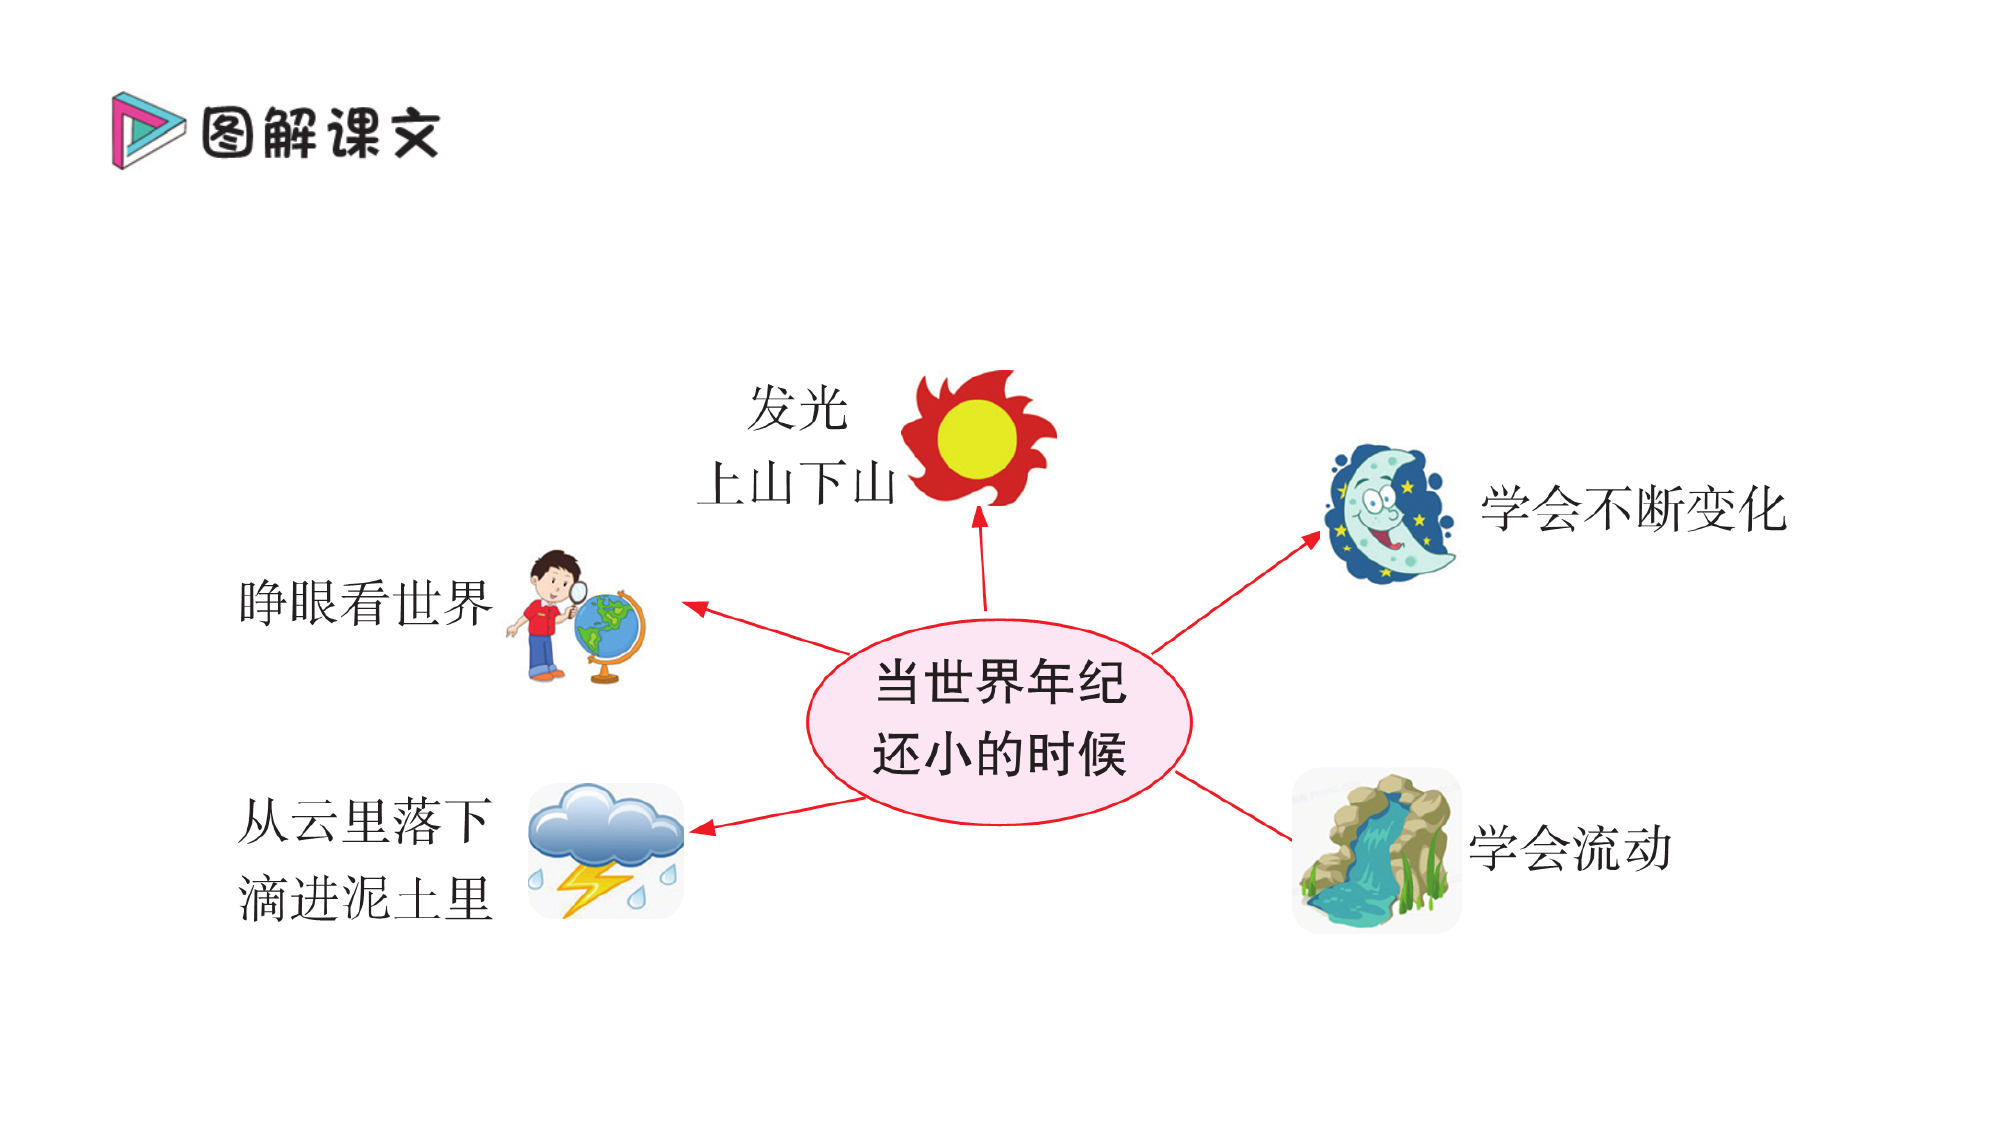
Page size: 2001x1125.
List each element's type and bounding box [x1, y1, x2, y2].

picture [201, 354, 1798, 940]
picture [79, 74, 458, 186]
